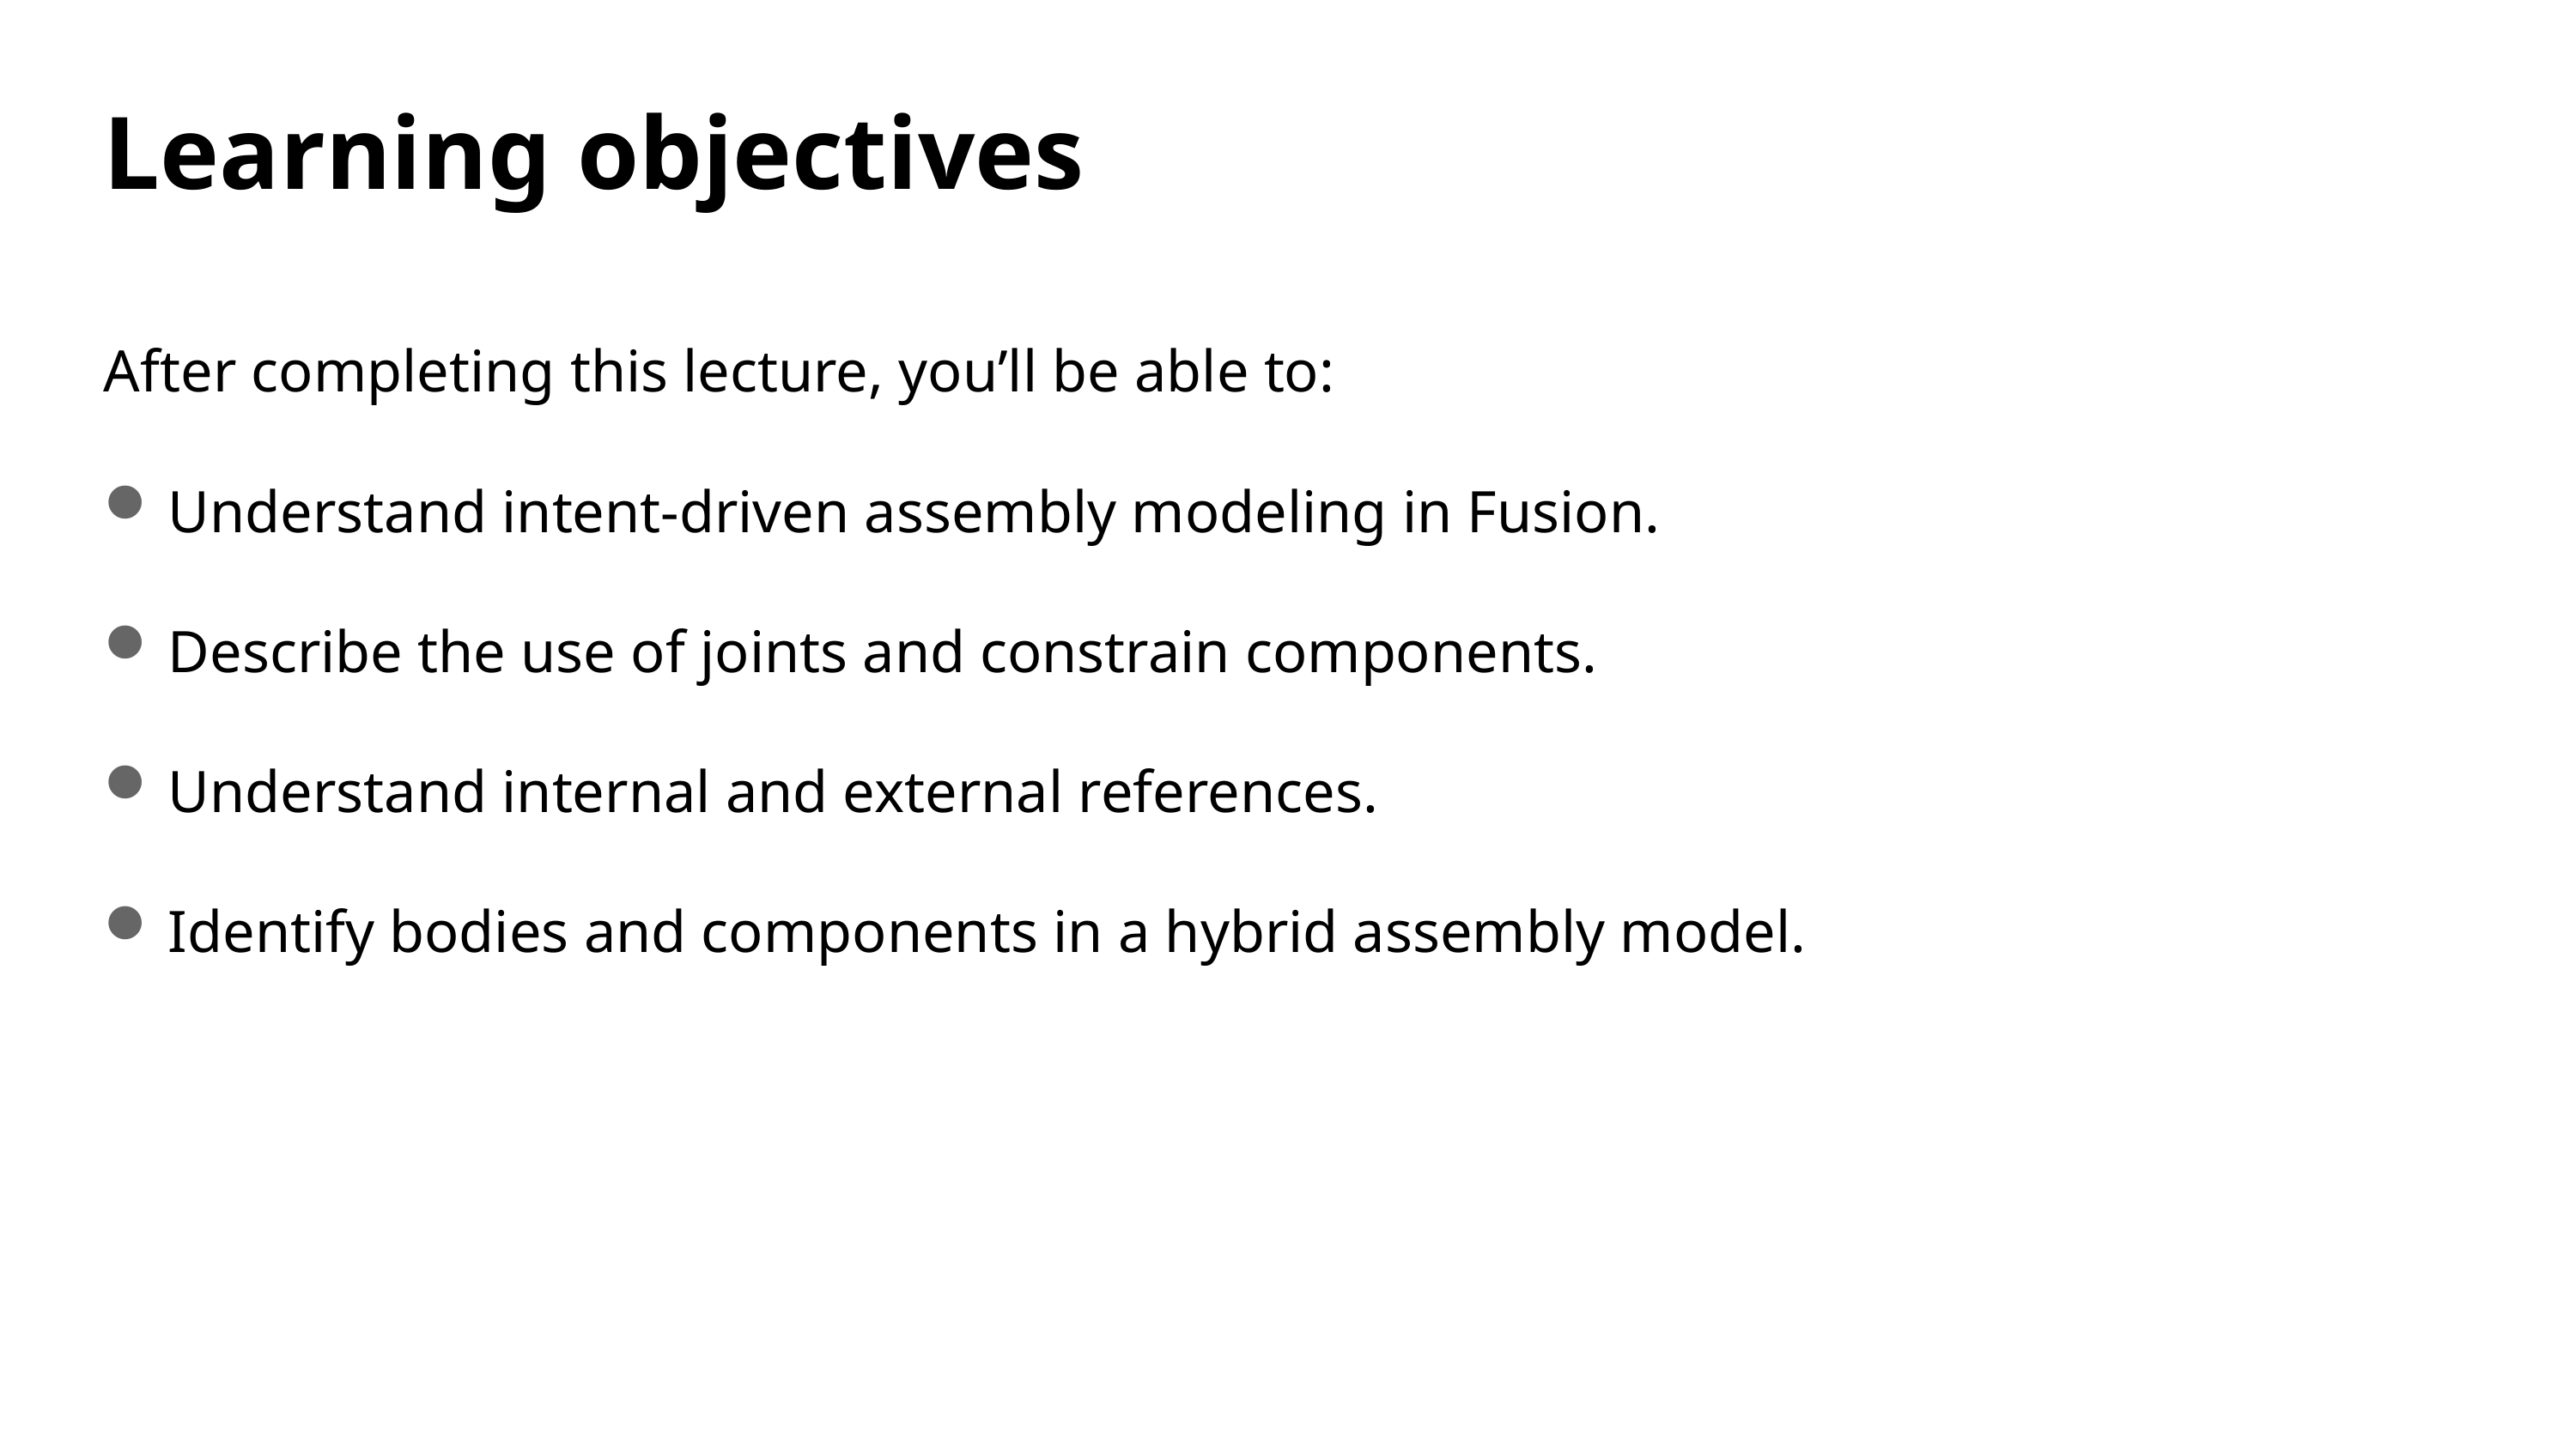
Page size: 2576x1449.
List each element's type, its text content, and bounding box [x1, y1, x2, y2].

title Learning objectives [103, 103, 2473, 213]
list After completing this lecture, you’ll be able to: Understand intent-driven assembly modeling in Fusion. Describe the use of joints and constrain components. Understand internal and external references. Identify bodies and components in a hybrid assembly model. [103, 335, 2473, 1346]
